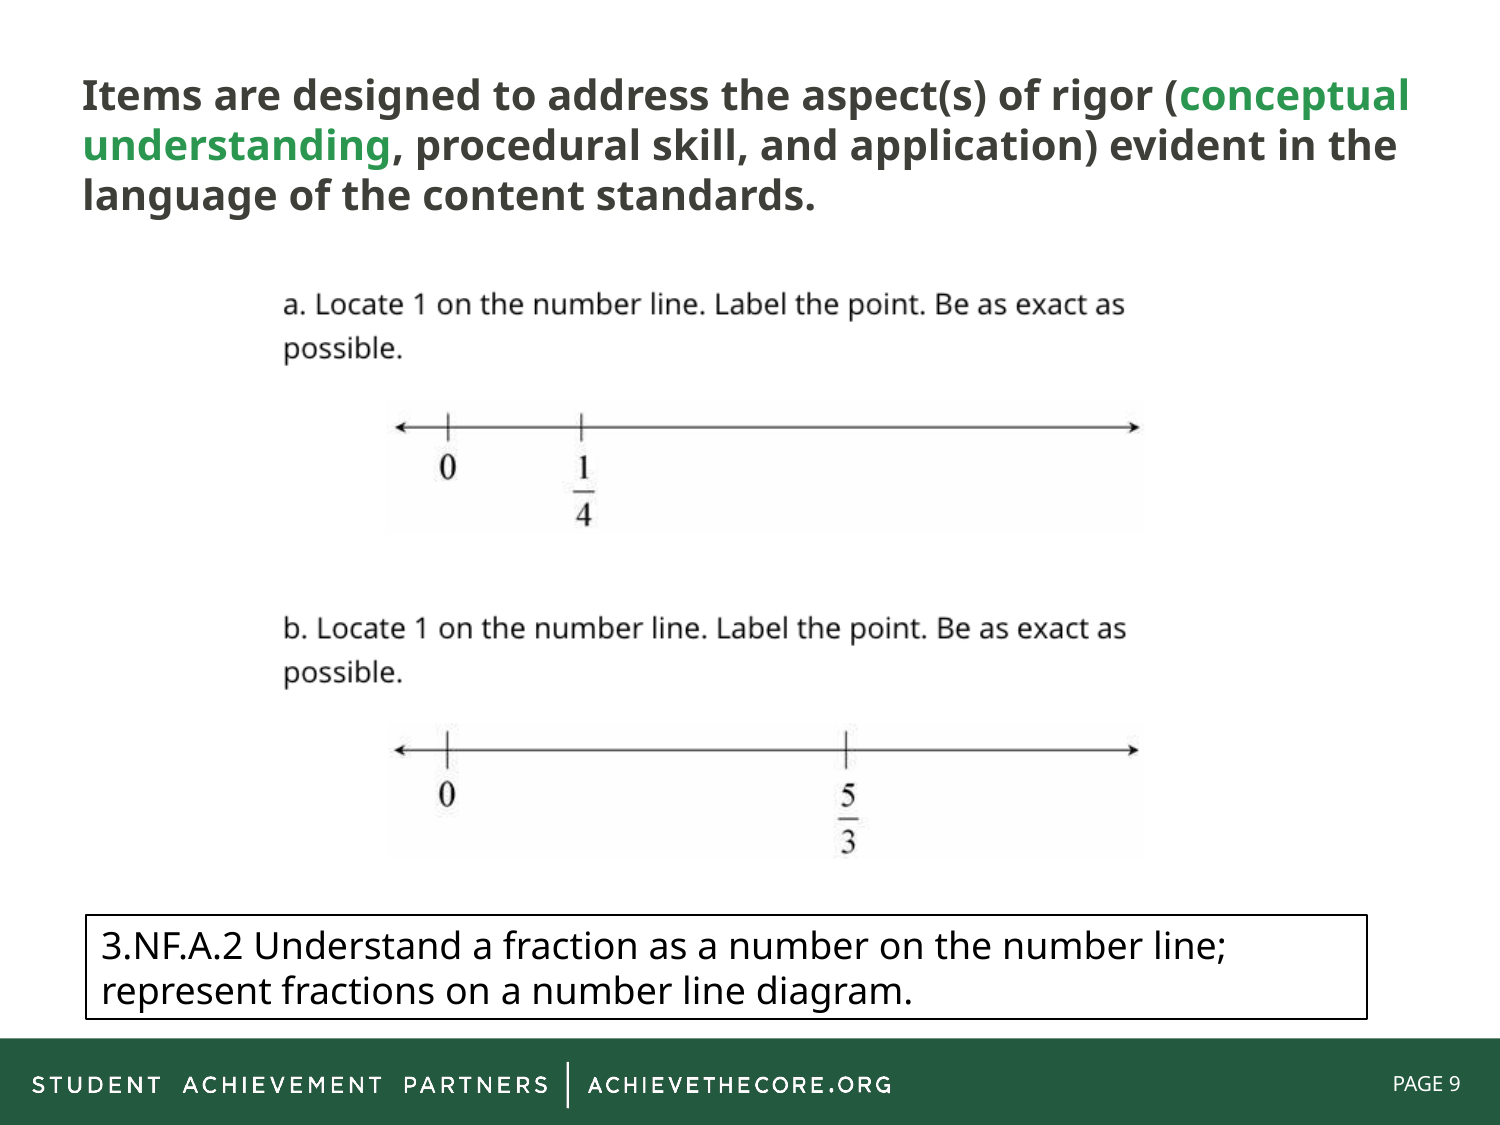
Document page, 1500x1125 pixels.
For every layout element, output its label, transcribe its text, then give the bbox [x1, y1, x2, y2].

picture [261, 275, 1193, 882]
picture [12, 1055, 911, 1112]
text_box 3.NF.A.2 Understand a fraction as a number on the number line; represent fractions on a number line diagram. [86, 914, 1367, 1020]
title Items are designed to address the aspect(s) of rigor (conceptual understanding, procedural skill, and application) evident in the language of the content standards. [67, 50, 1500, 238]
